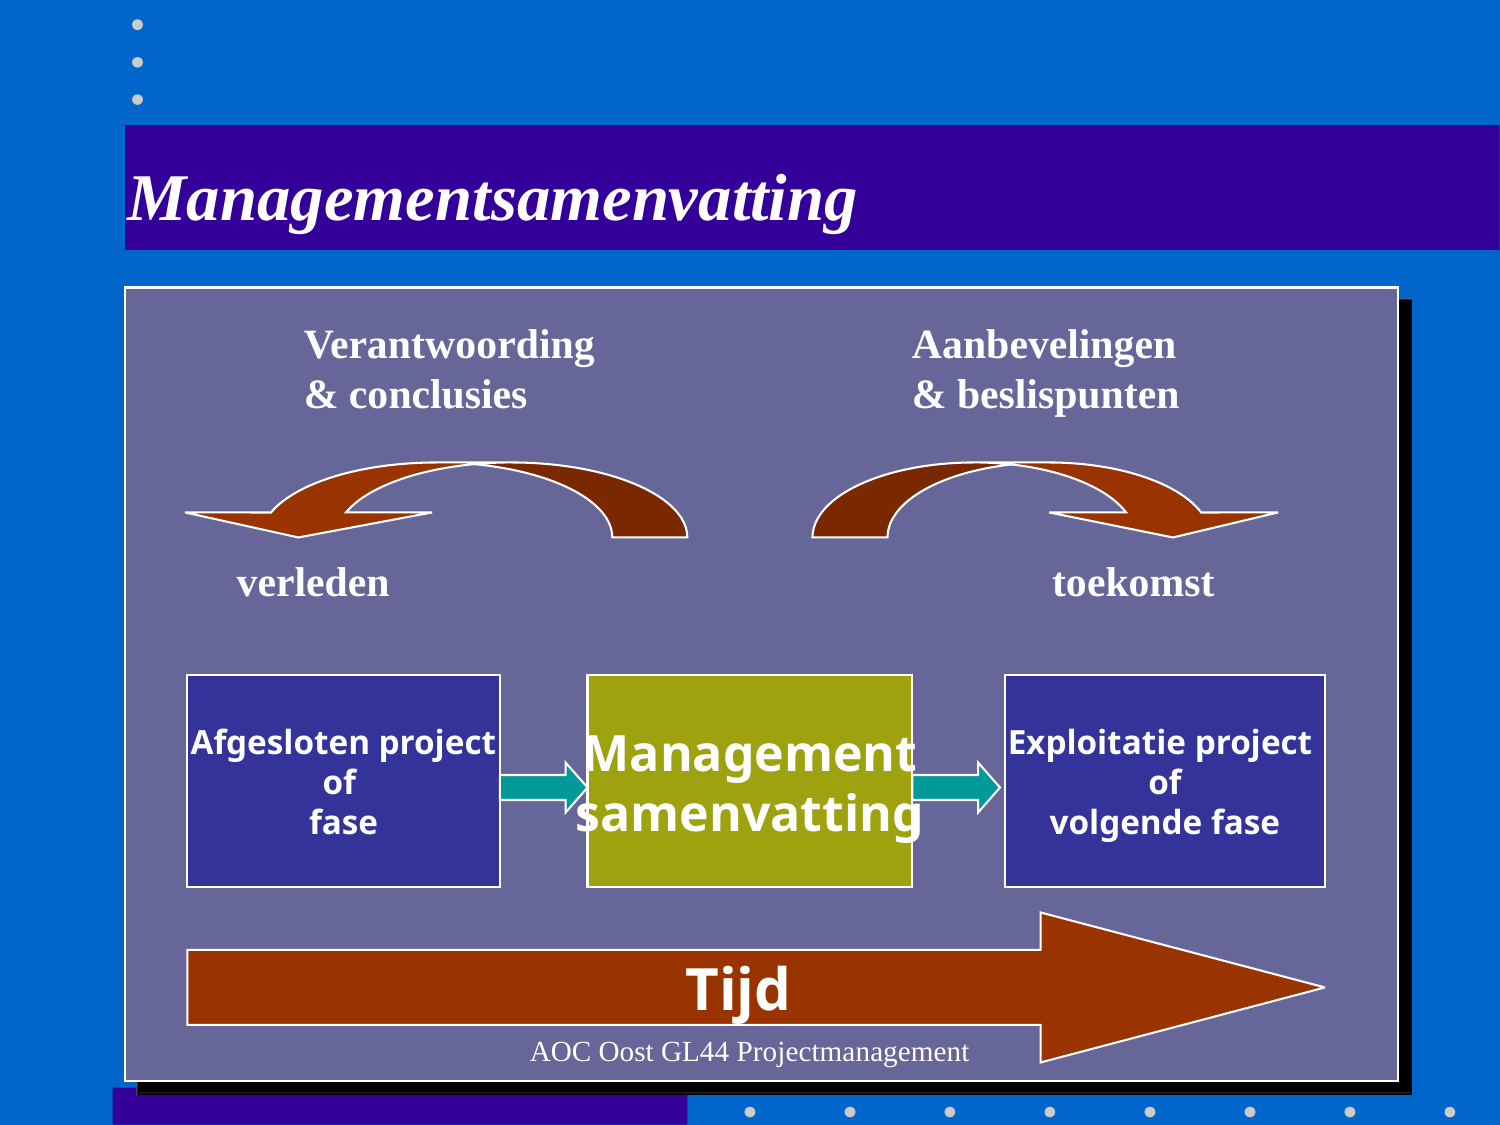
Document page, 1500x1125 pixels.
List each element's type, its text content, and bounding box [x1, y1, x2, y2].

text_box [125, 287, 1398, 1082]
text_box Tijd [187, 912, 1325, 1063]
text_box Verantwoording & conclusies [289, 309, 610, 425]
footer AOC Oost GL44 Projectmanagement [512, 1012, 988, 1088]
text_box [499, 762, 588, 813]
text_box toekomst [1037, 547, 1230, 613]
text_box [912, 762, 1000, 813]
text_box [184, 462, 688, 538]
text_box Exploitatie project of volgende fase [1004, 674, 1325, 888]
text_box Aanbevelingen & beslispunten [897, 309, 1195, 425]
text_box verleden [221, 547, 405, 613]
text_box Afgesloten project of fase [187, 674, 500, 888]
text_box [812, 462, 1279, 538]
title Managementsamenvatting [112, 99, 1388, 288]
text_box Management samenvatting [587, 674, 913, 888]
